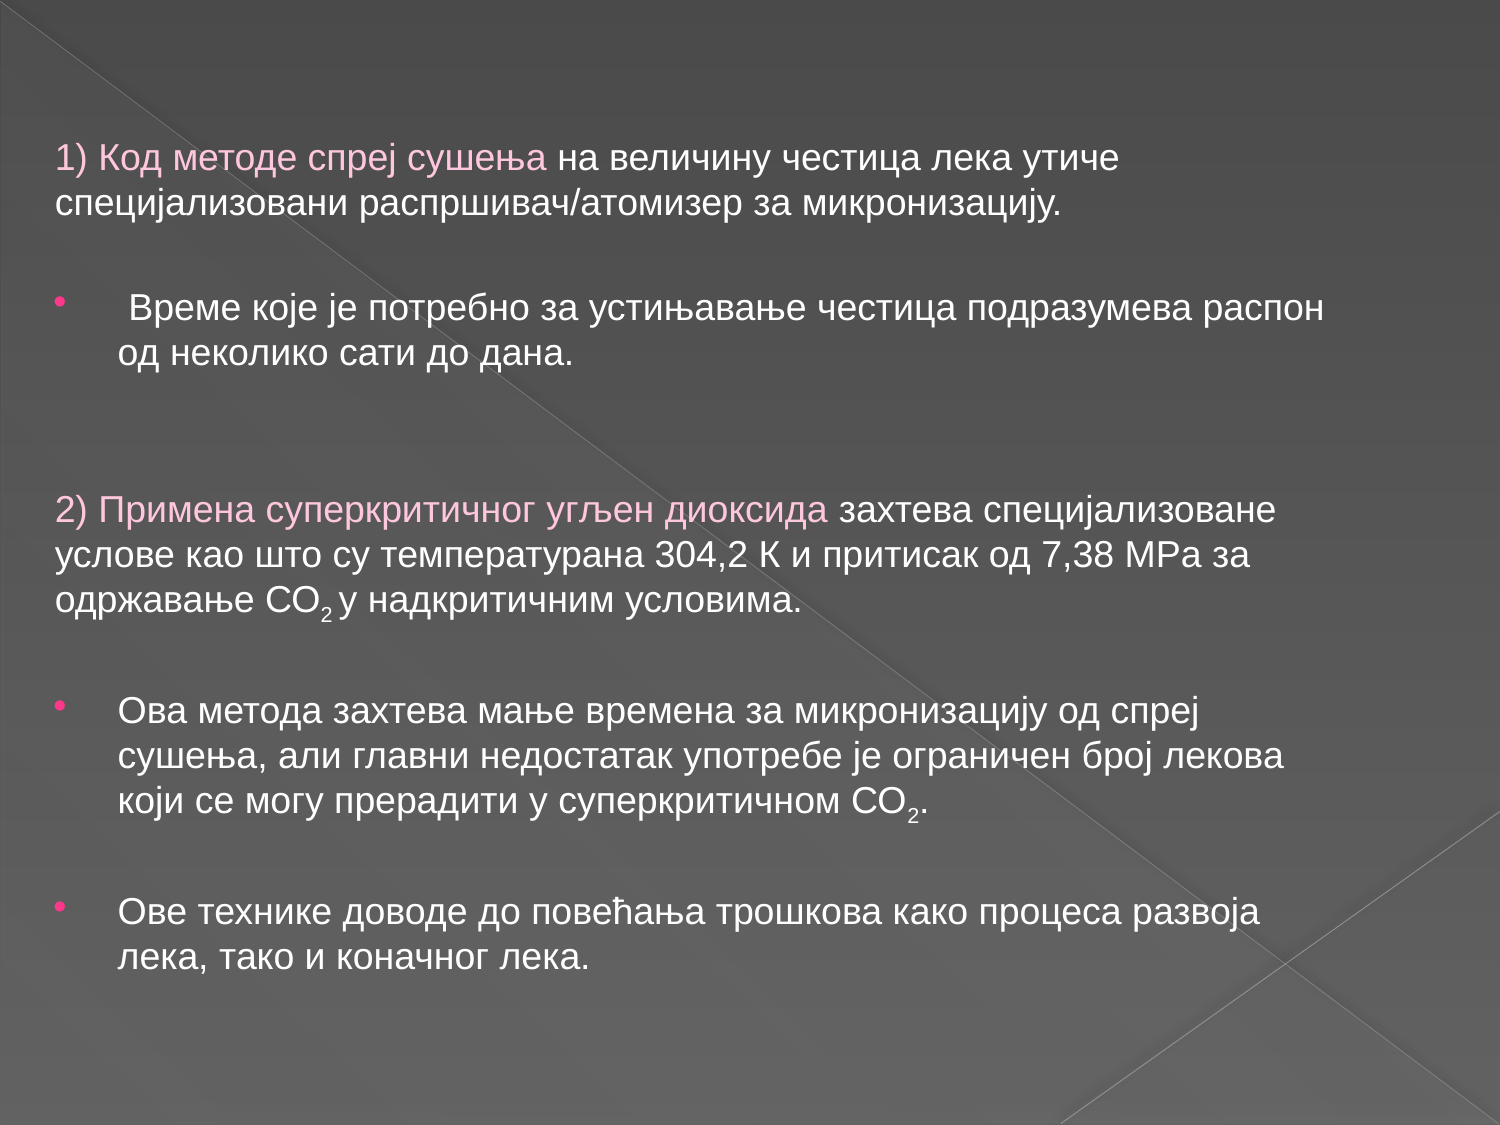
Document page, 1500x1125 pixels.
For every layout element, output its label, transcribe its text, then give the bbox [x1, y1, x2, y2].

list 1) Код методе спреј сушења на величину честица лека утиче специјализовани распршивач/атомизер за микронизацију. Време које је потребно за устињавање честица подразумева распон од неколико сати до дана. 2) Примена суперкритичног угљен диоксида захтева специјализоване услове као што су температурана 304,2 К и притисак од 7,38 MPa за одржавање СО2 у надкритичним условима. Ова метода захтева мање времена за микронизацију од спреј сушења, али главни недостатак употребе је ограничен број лекова који се могу прерадити у суперкритичном СО2. Ове технике доводе до повећања трошкова како процеса развоја лека, тако и коначног лека. [29, 125, 1353, 1000]
